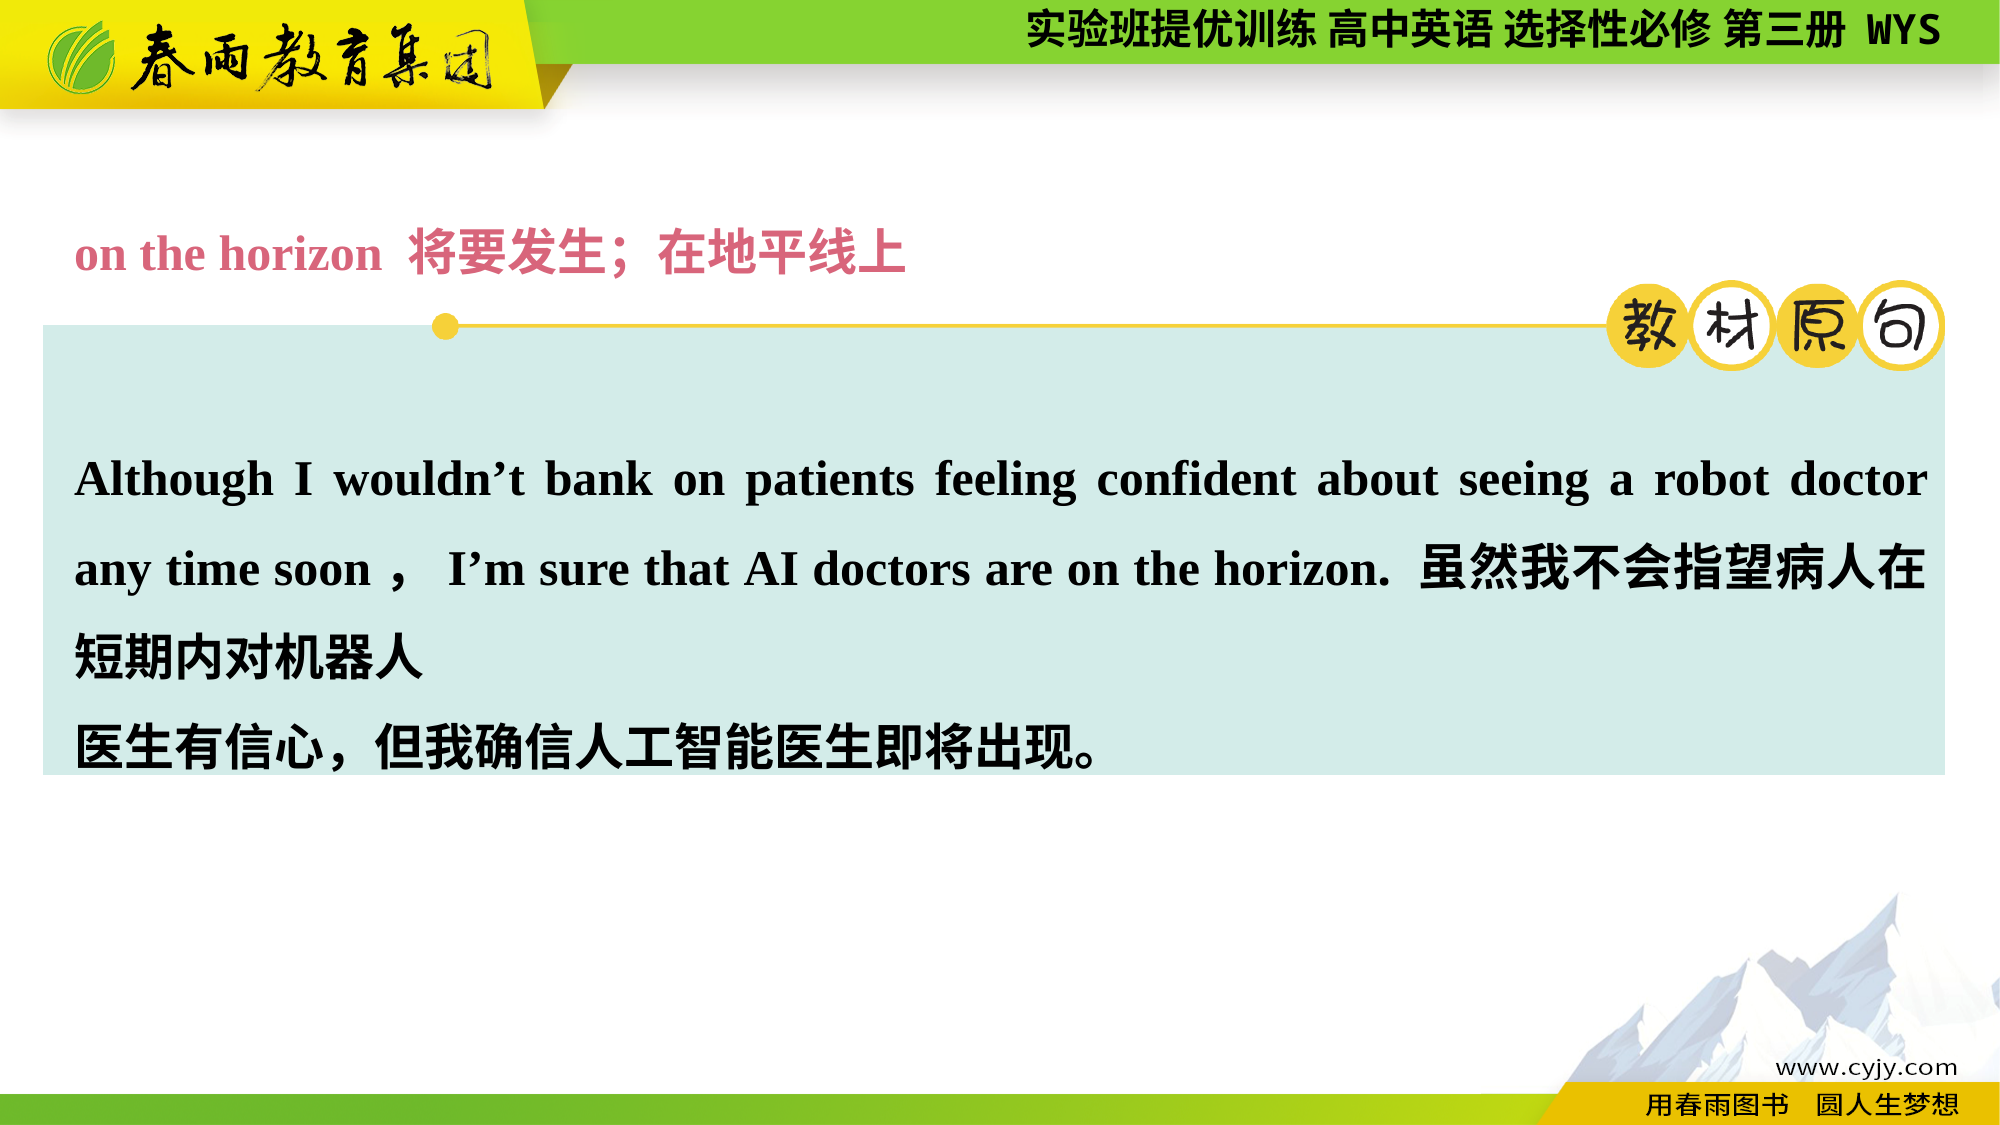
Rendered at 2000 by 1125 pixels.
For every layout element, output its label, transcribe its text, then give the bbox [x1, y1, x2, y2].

list on the horizon 将要发生；在地平线上 [59, 183, 1944, 278]
picture [0, 0, 2000, 1125]
